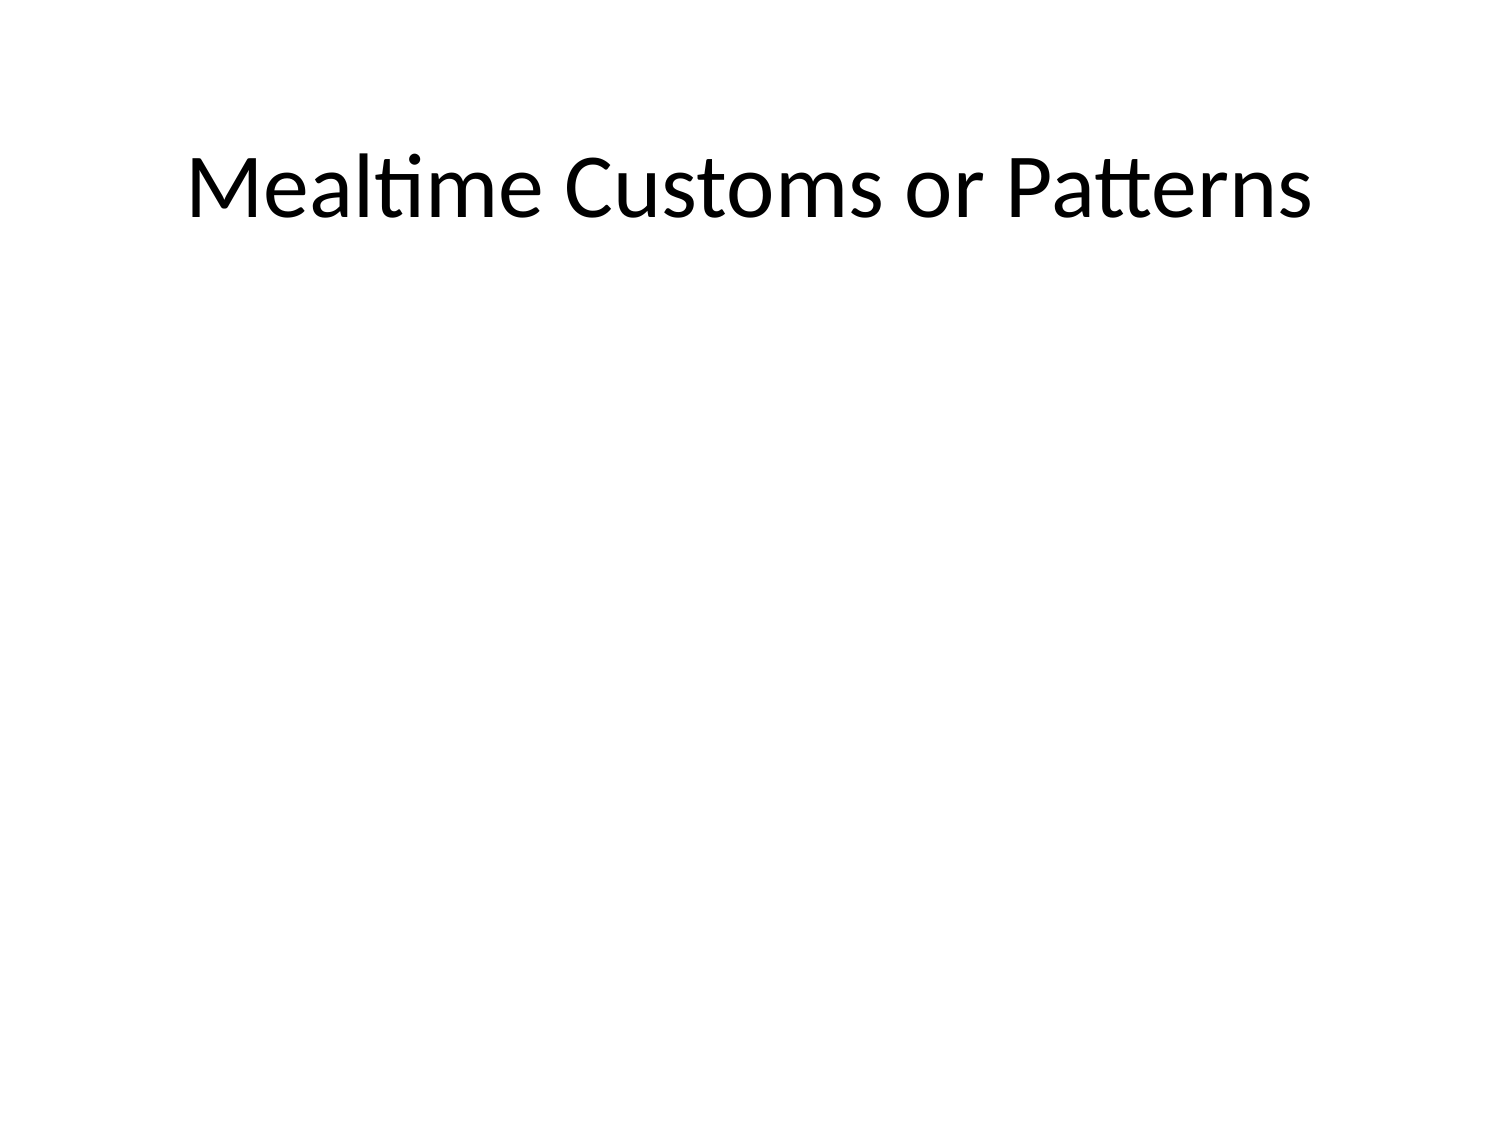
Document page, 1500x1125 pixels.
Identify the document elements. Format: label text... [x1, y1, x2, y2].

title Mealtime Customs or Patterns [112, 75, 1388, 288]
